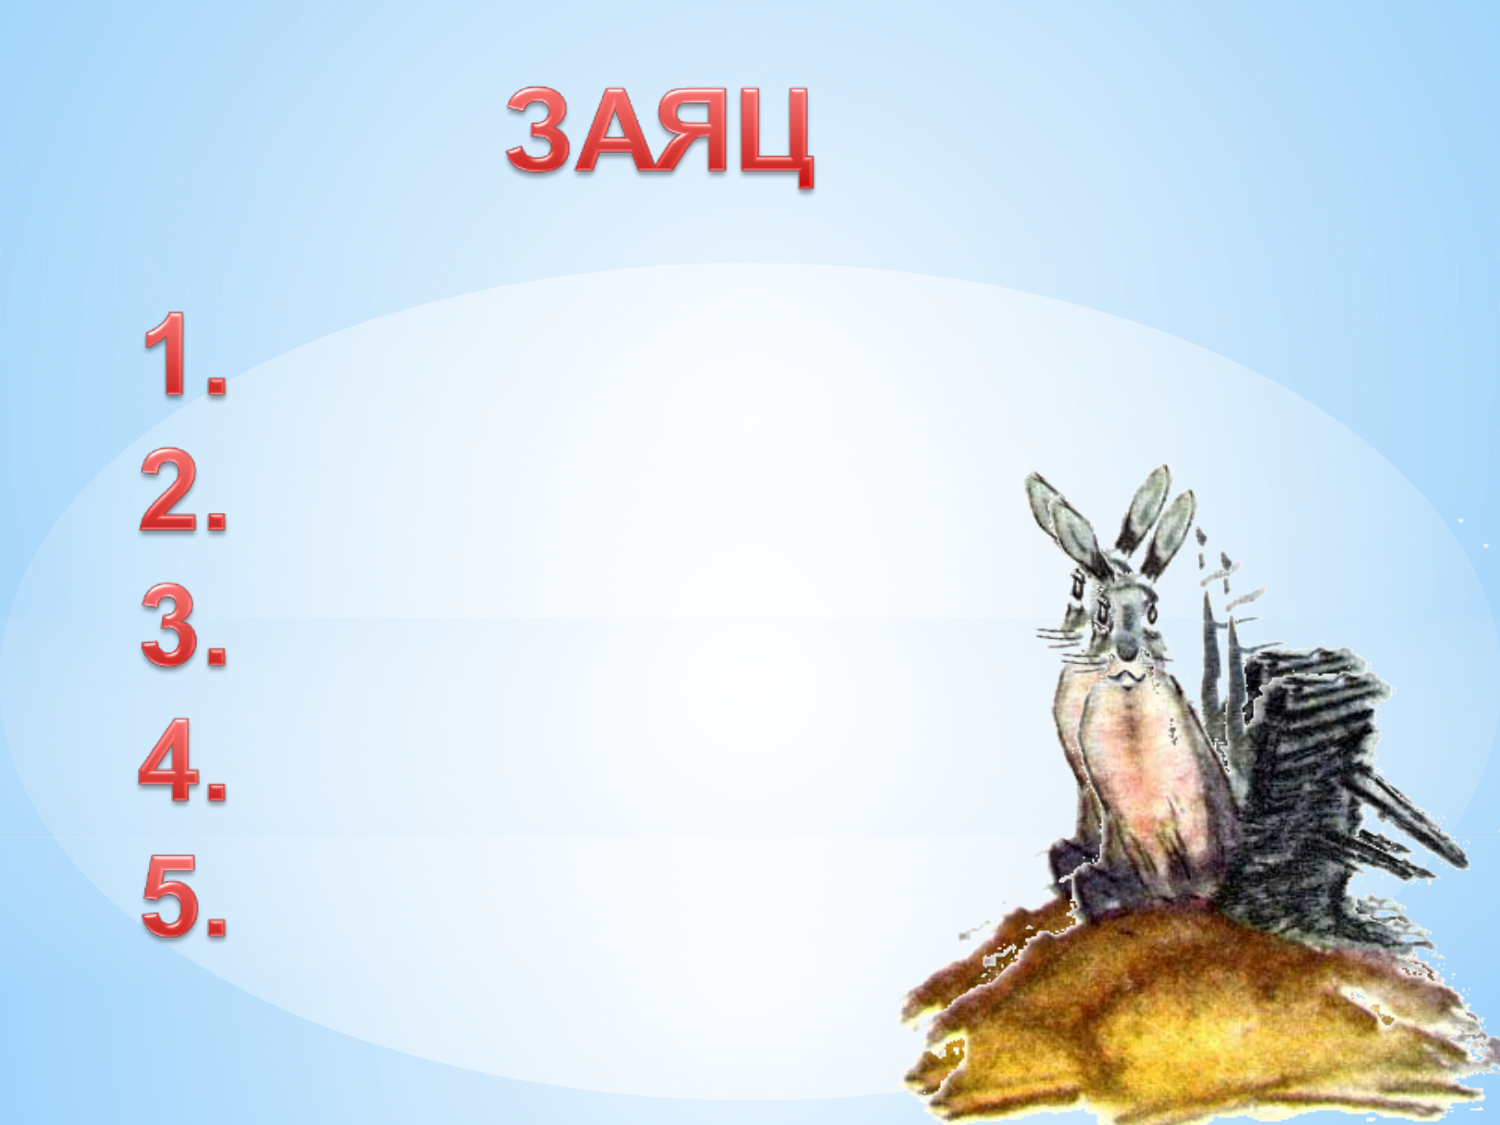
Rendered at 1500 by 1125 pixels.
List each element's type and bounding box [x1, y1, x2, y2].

picture [897, 463, 1500, 1125]
picture [60, 246, 311, 978]
picture [426, 21, 895, 212]
